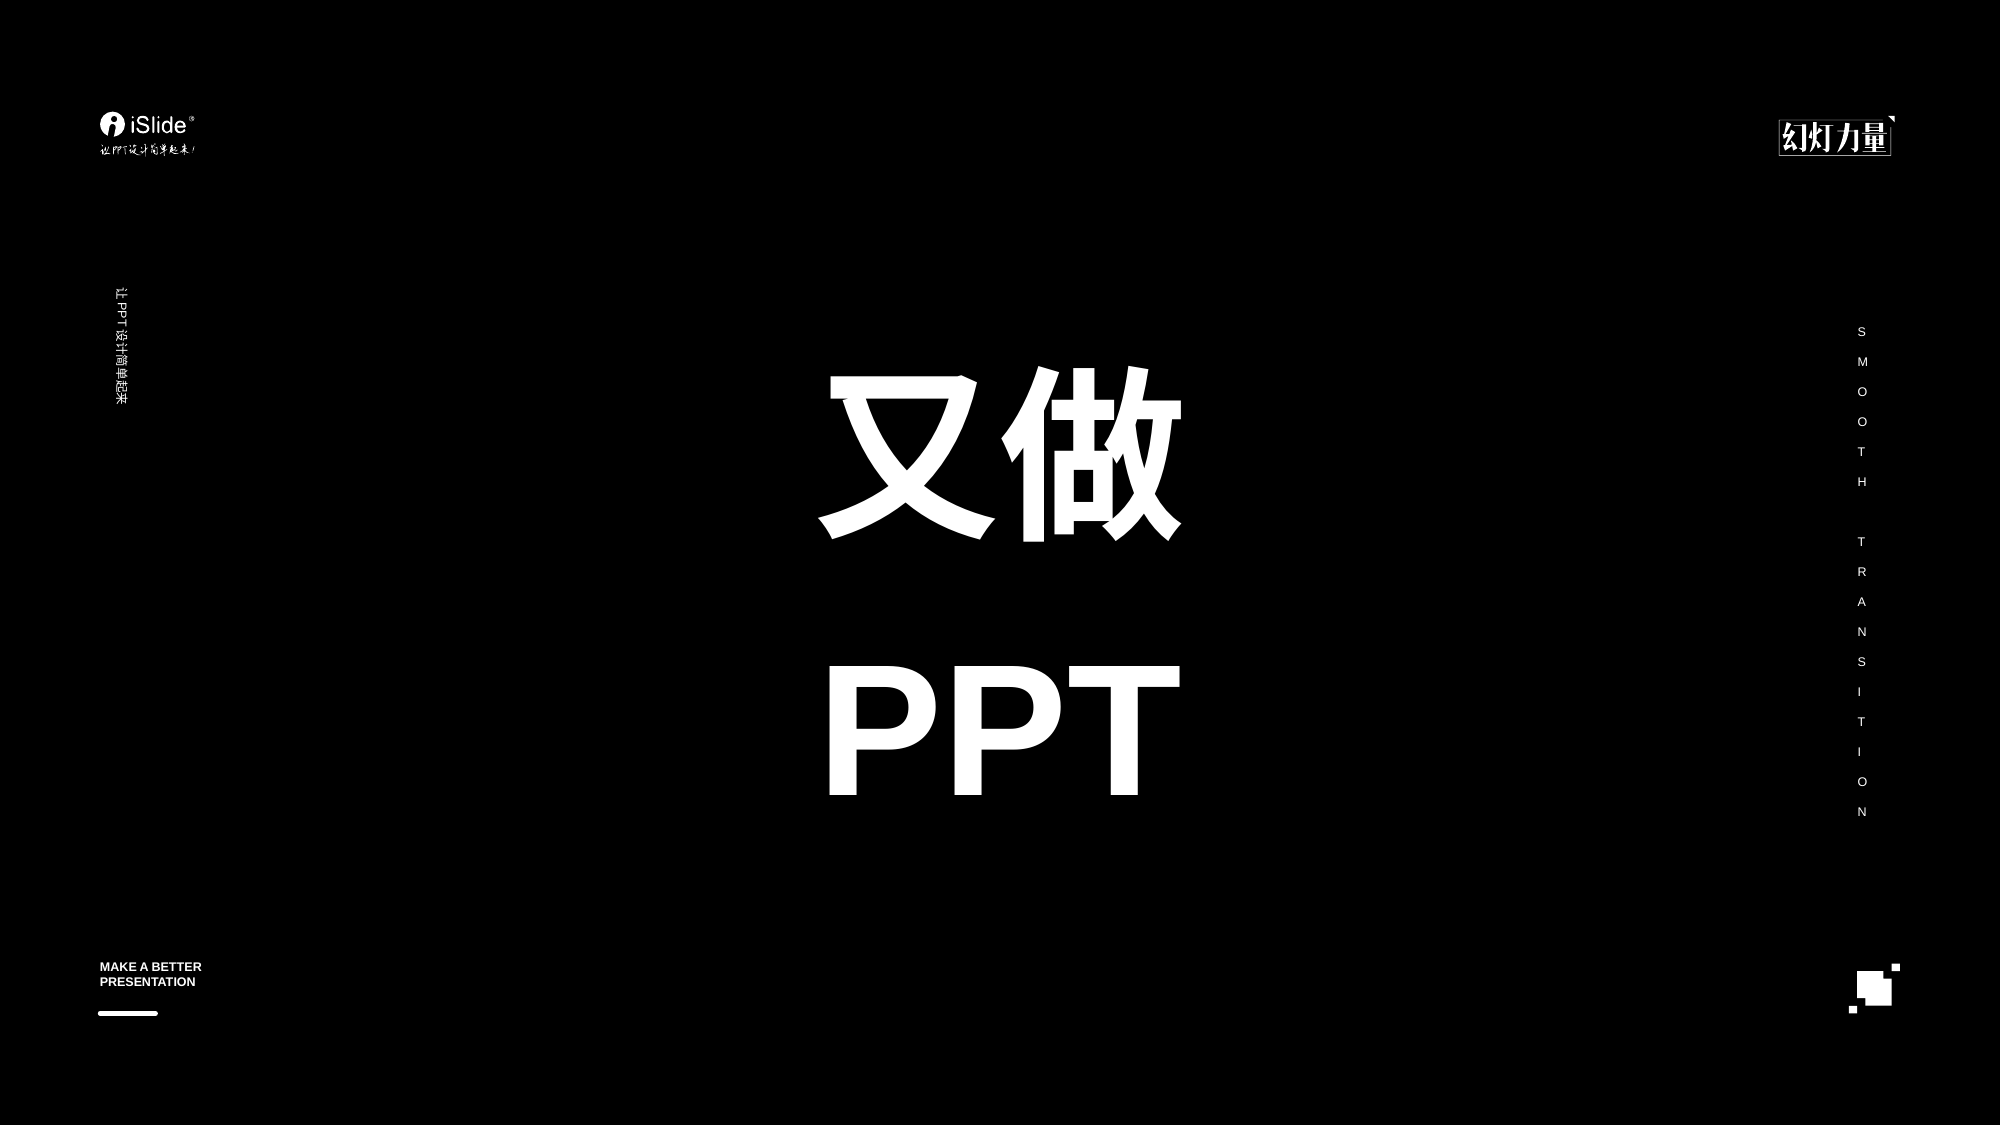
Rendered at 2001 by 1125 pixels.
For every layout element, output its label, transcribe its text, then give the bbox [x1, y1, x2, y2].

text_box 又做 PPT [211, 405, 1788, 719]
